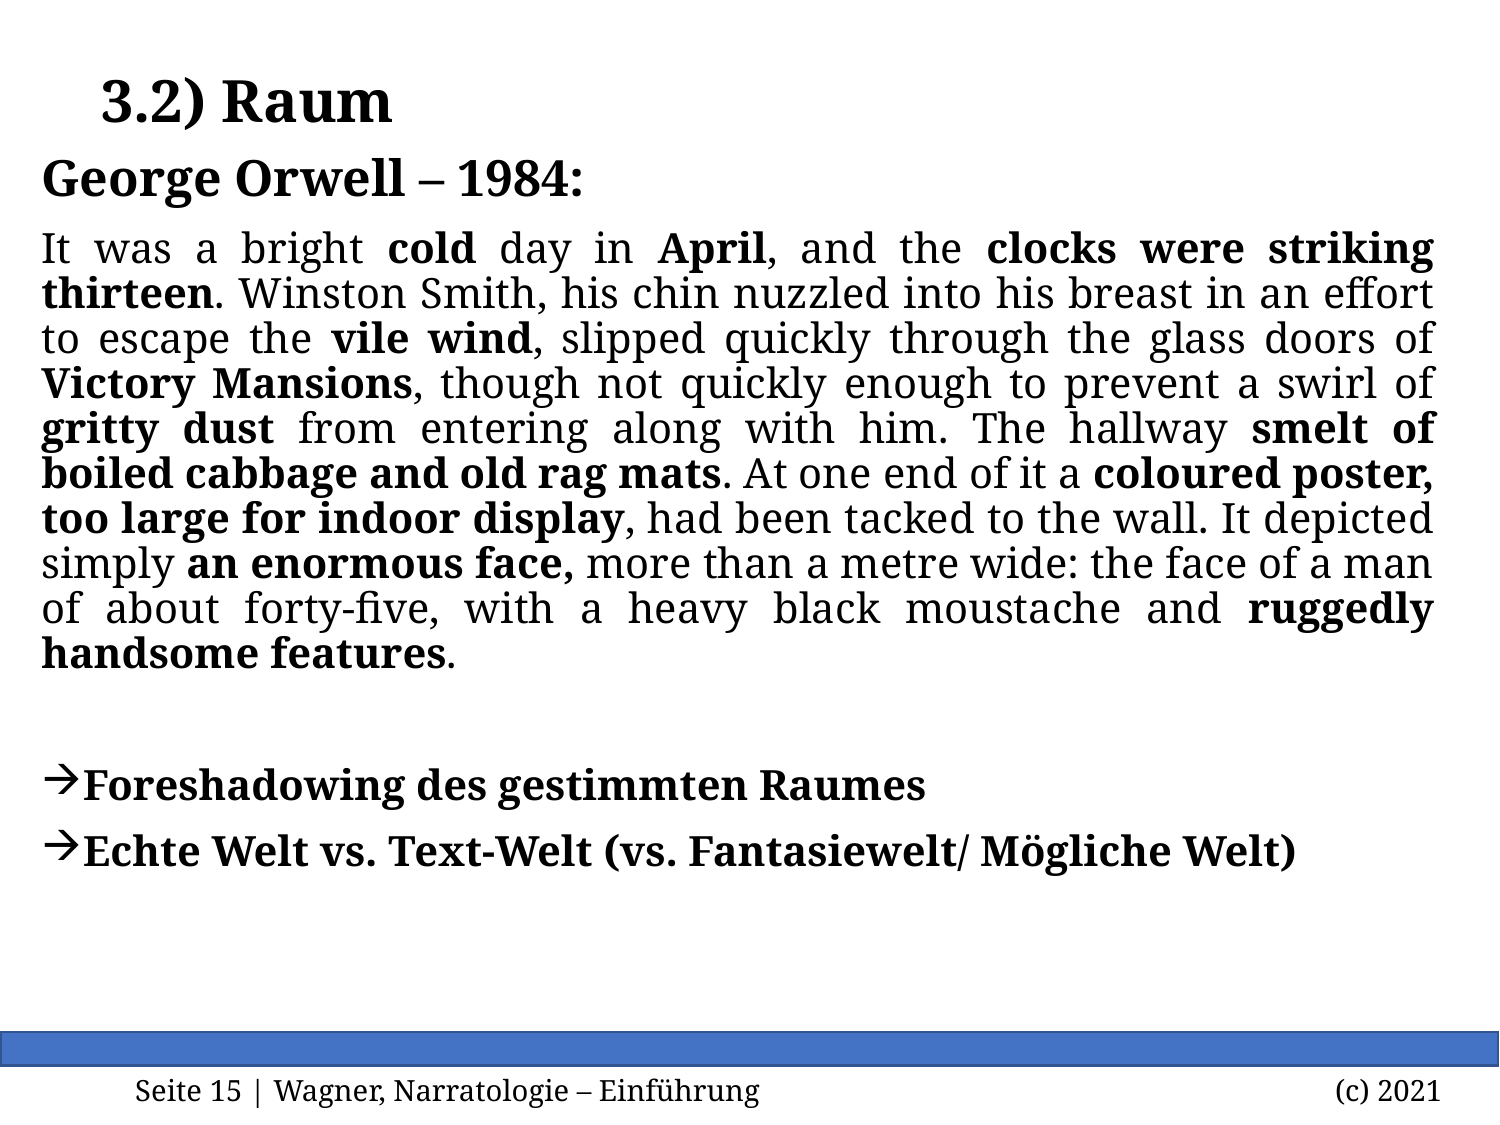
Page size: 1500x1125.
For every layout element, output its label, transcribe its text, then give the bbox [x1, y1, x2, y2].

text_box [0, 1031, 1499, 1067]
title 3.2) Raum [101, 42, 1399, 145]
text_box George Orwell – 1984: It was a bright cold day in April, and the clocks were striking thirteen. Winston Smith, his chin nuzzled into his breast in an effort to escape the vile wind, slipped quickly through the glass doors of Victory Mansions, though not quickly enough to prevent a swirl of gritty dust from entering along with him. The hallway smelt of boiled cabbage and old rag mats. At one end of it a coloured poster, too large for indoor display, had been tacked to the wall. It depicted simply an enormous face, more than a metre wide: the face of a man of about forty-five, with a heavy black moustache and ruggedly handsome features. Foreshadowing des gestimmten Raumes Echte Welt vs. Text-Welt (vs. Fantasiewelt/ Mögliche Welt) [26, 145, 1450, 860]
text_box Seite <Foliennummer> | Wagner, Narratologie – Einführung (c) 2021 [120, 1064, 1500, 1120]
